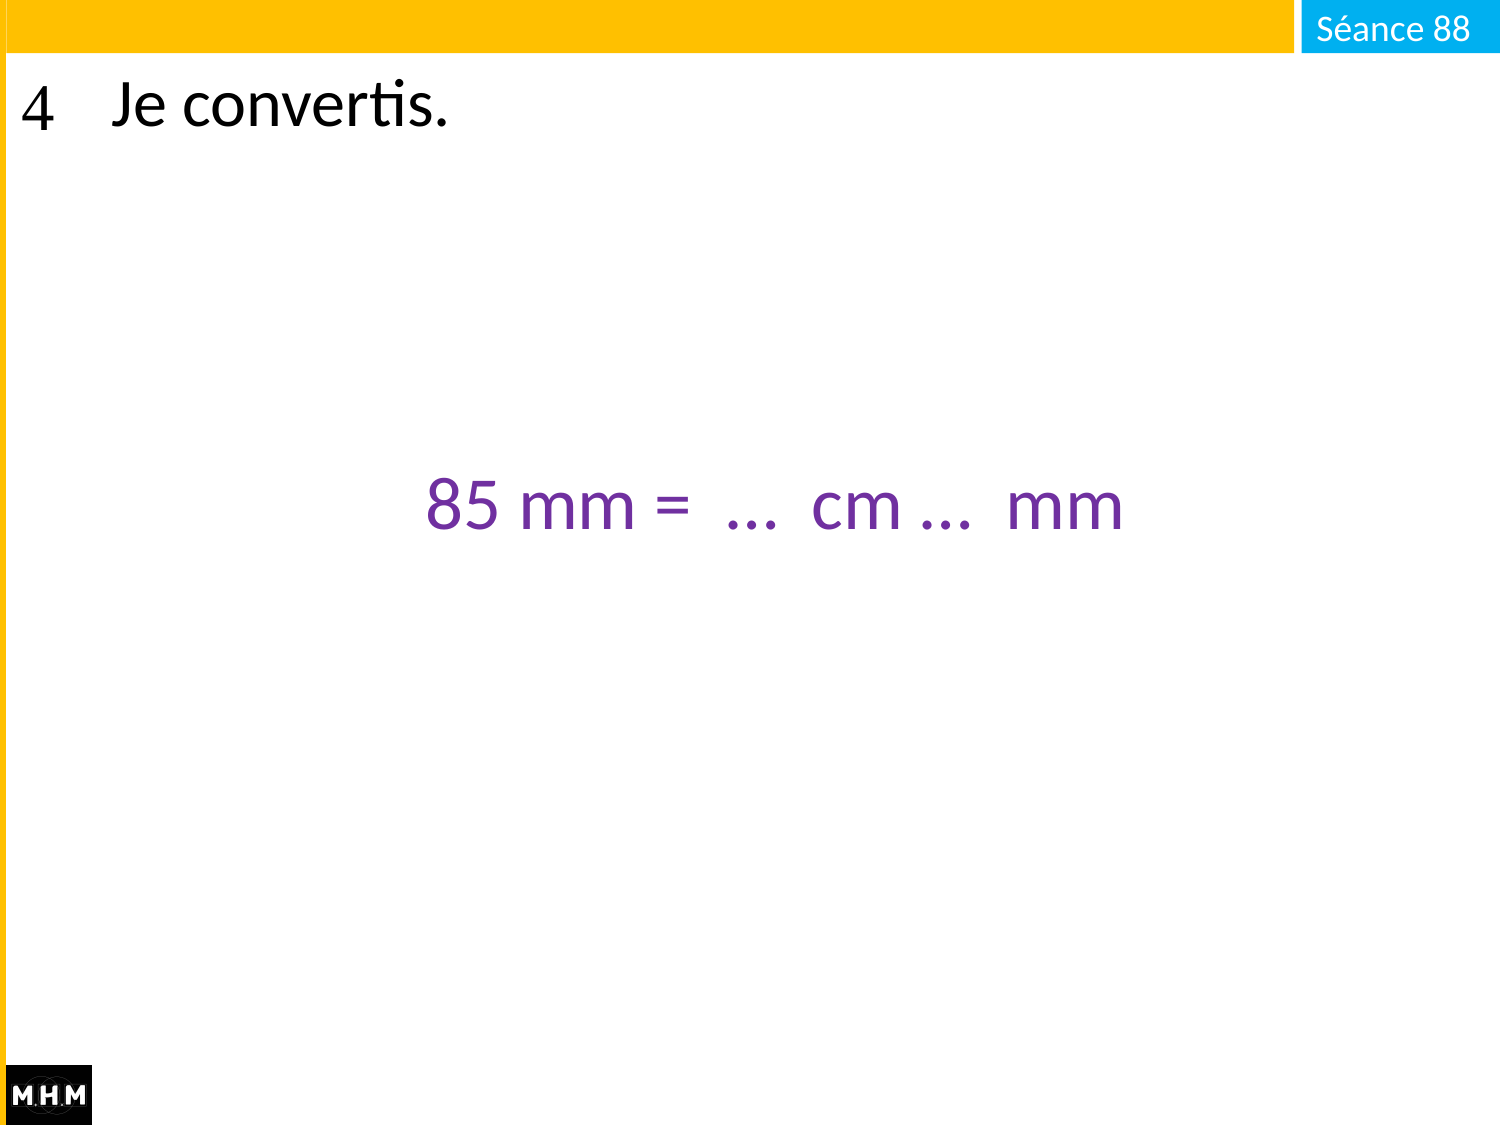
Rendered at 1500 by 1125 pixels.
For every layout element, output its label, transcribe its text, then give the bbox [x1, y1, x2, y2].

title Je convertis. [96, 60, 1391, 150]
text_box 85 mm = … cm … mm [410, 447, 1249, 552]
picture [6, 1065, 92, 1125]
